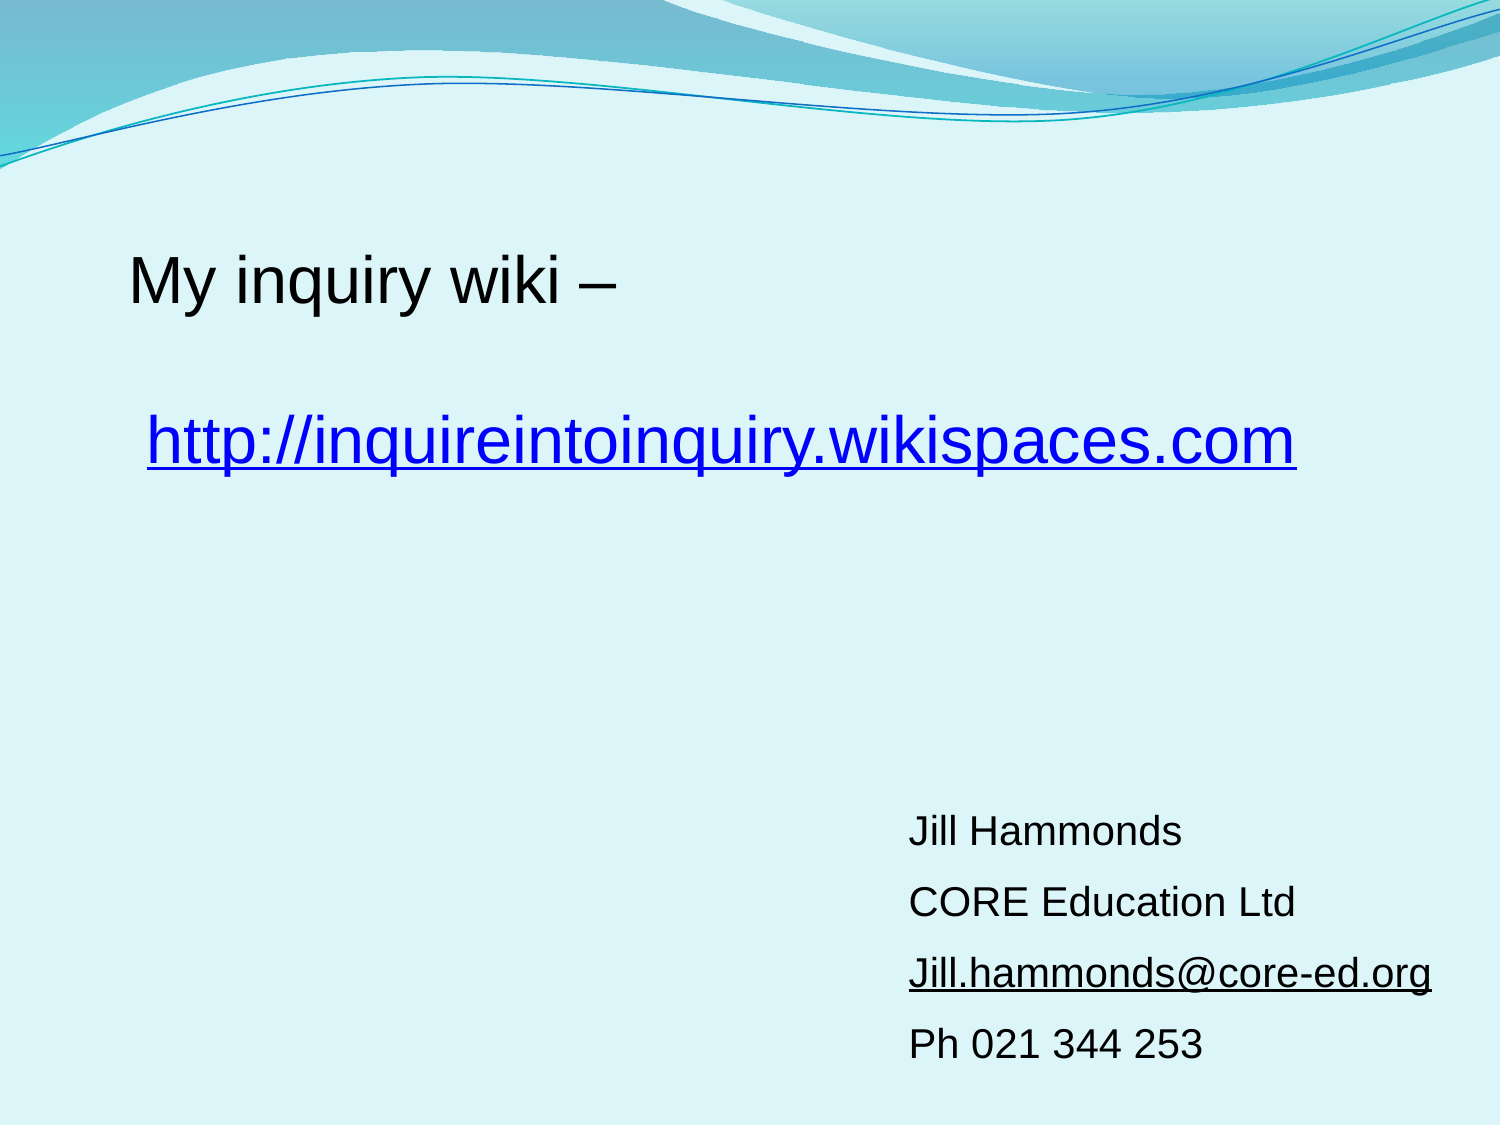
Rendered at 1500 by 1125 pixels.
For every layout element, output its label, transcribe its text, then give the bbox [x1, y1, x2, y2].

text_box Jill Hammonds CORE Education Ltd Jill.hammonds@core-ed.org Ph 021 344 253 [894, 796, 1450, 1074]
text_box My inquiry wiki – http://inquireintoinquiry.wikispaces.com [113, 229, 1440, 564]
